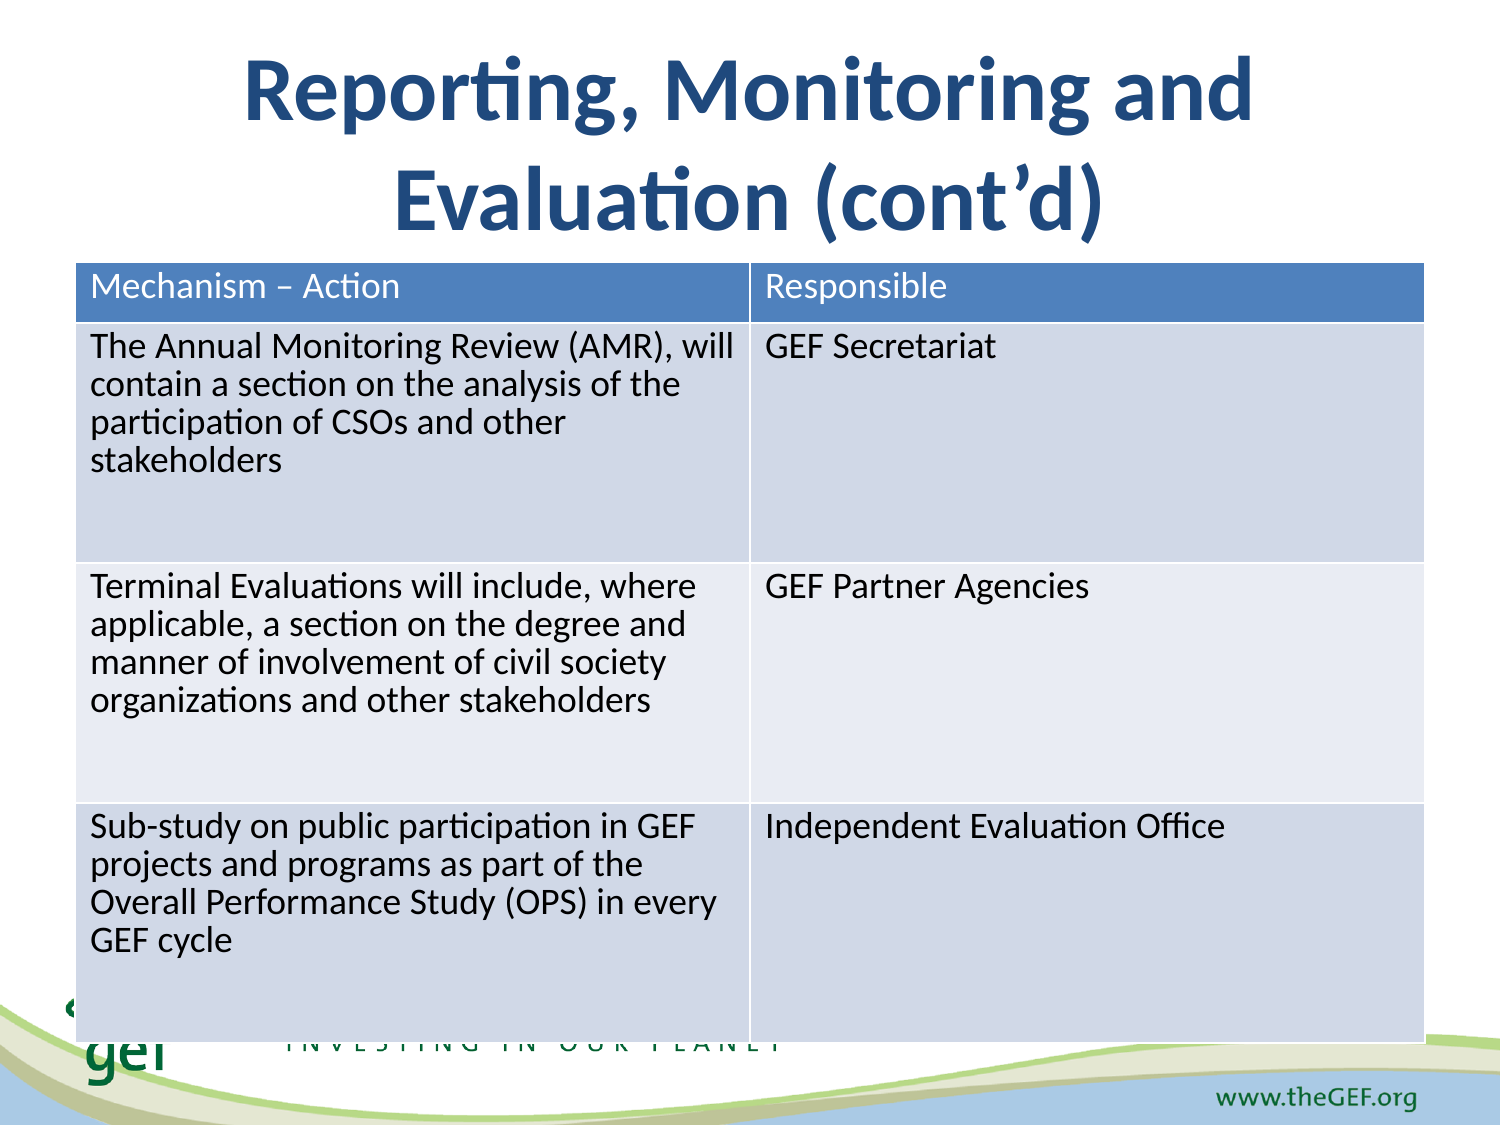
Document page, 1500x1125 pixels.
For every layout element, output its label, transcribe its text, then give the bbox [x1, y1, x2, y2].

table_header Mechanism – Action [76, 263, 749, 322]
table_cell Independent Evaluation Office [751, 804, 1424, 1042]
table_cell GEF Partner Agencies [751, 564, 1424, 802]
table_cell Sub-study on public participation in GEF projects and programs as part of the Overall Performance Study (OPS) in every GEF cycle [76, 804, 749, 1042]
title Reporting, Monitoring and Evaluation (cont’d) [75, 45, 1425, 233]
table_cell Terminal Evaluations will include, where applicable, a section on the degree and manner of involvement of civil society organizations and other stakeholders [76, 564, 749, 802]
table_header Responsible [751, 263, 1424, 322]
picture [0, 920, 1500, 1125]
table_cell GEF Secretariat [751, 324, 1424, 562]
table_cell The Annual Monitoring Review (AMR), will contain a section on the analysis of the participation of CSOs and other stakeholders [76, 324, 749, 562]
